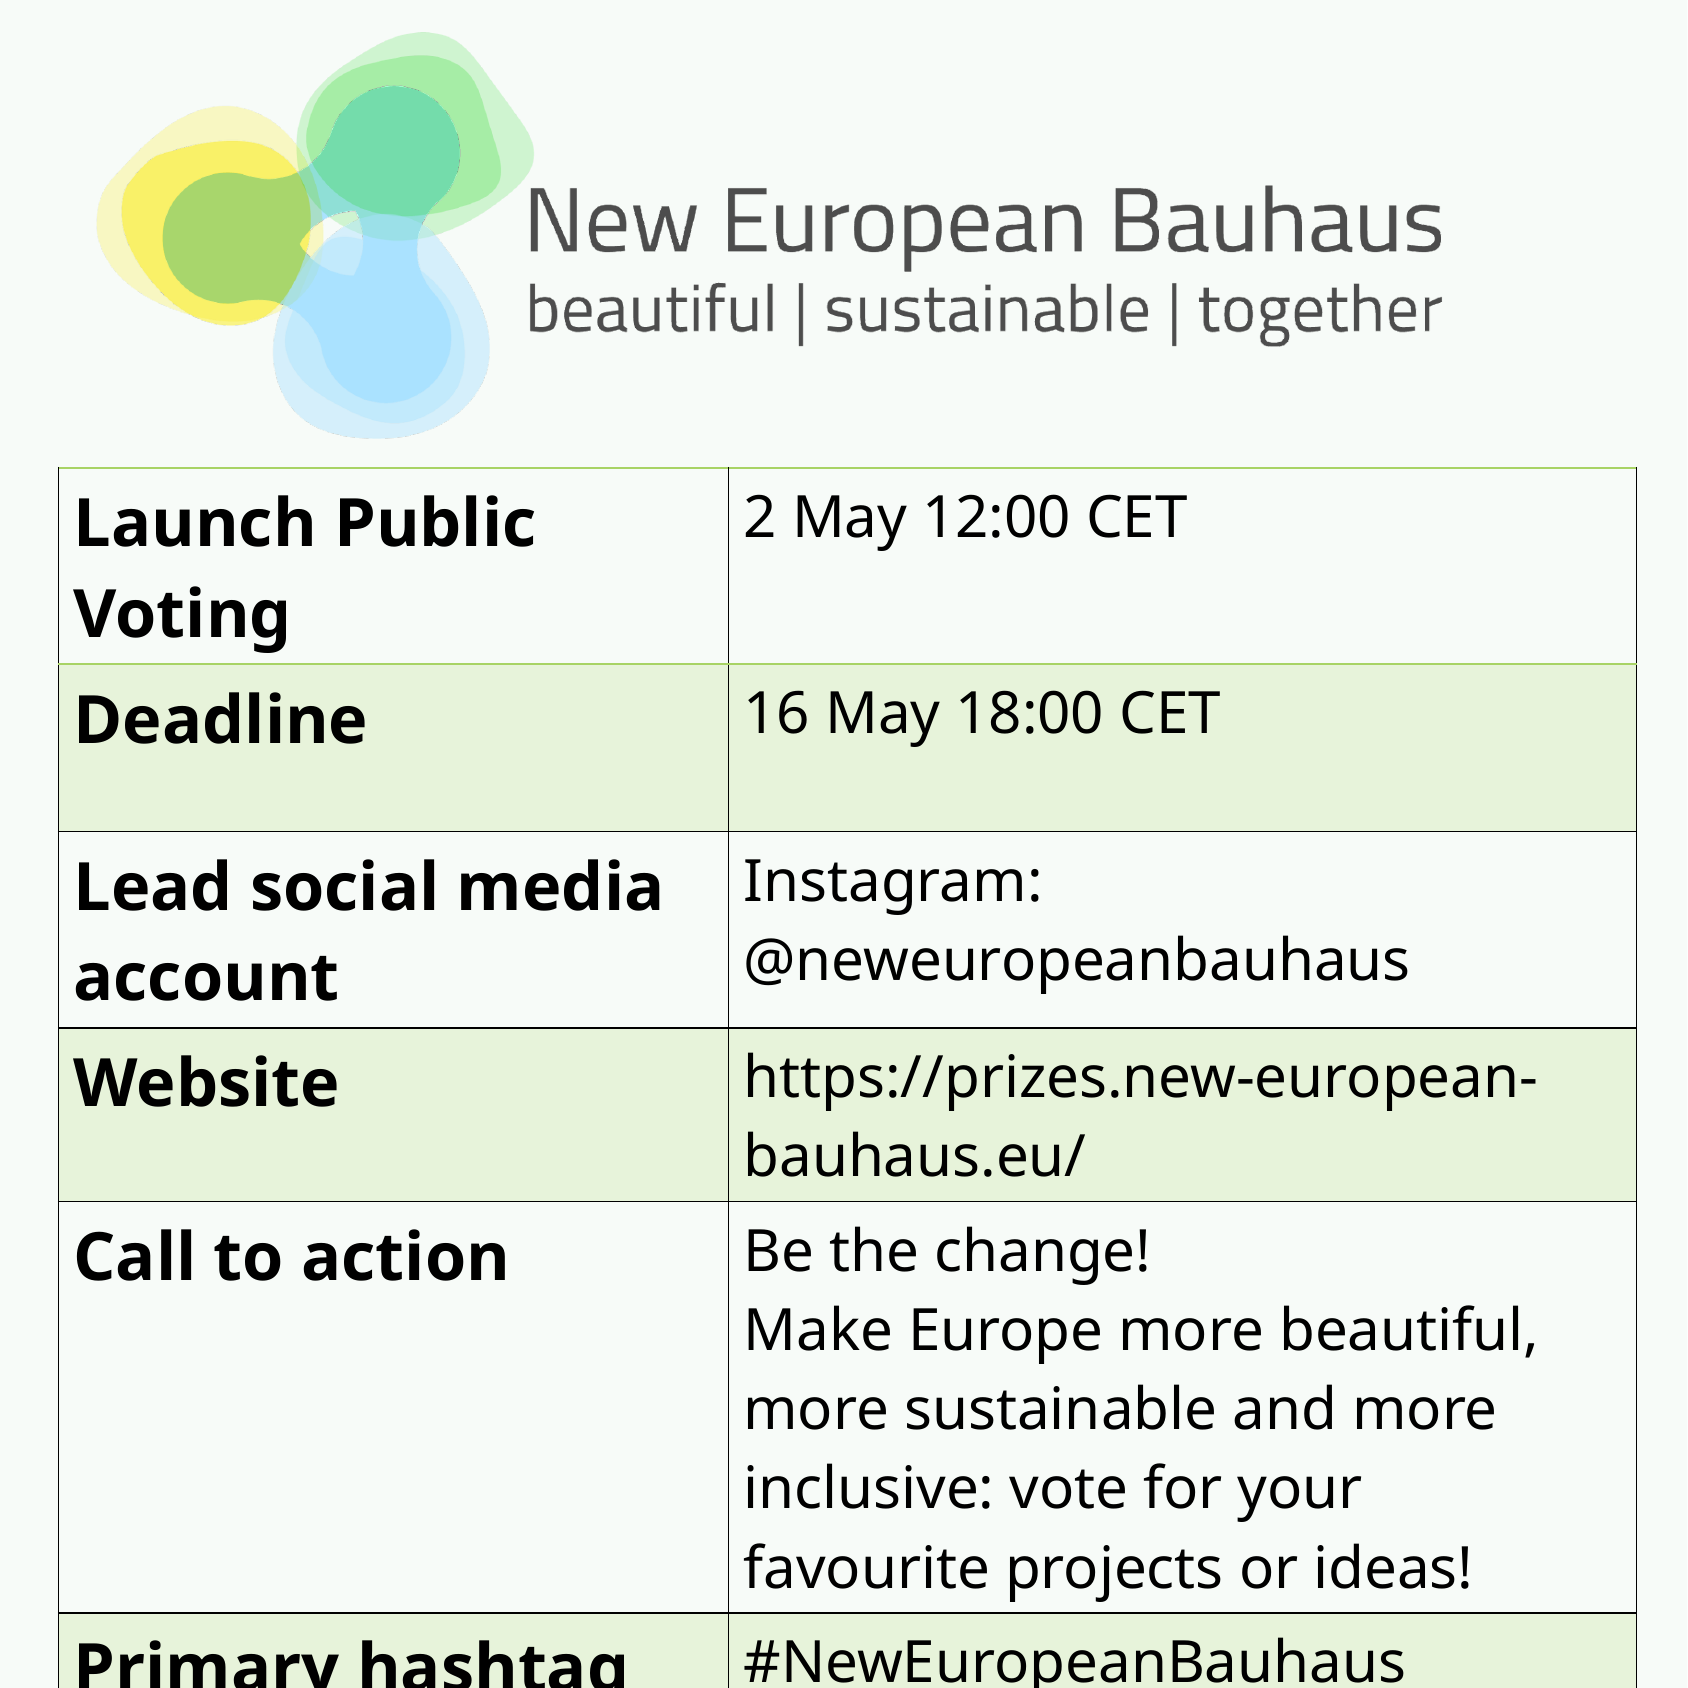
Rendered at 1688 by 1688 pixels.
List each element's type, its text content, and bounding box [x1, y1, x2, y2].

table_cell Instagram: @neweuropeanbauhaus [729, 832, 1636, 1027]
table_cell 16 May 18:00 CET [729, 665, 1636, 831]
table_header Launch Public Voting [59, 477, 728, 663]
table_cell Lead social media account [59, 832, 728, 1027]
table_cell https://prizes.new-european-bauhaus.eu/ [729, 1029, 1636, 1201]
table_header 2 May 12:00 CET [729, 469, 1636, 663]
picture [58, 7, 1480, 469]
table_cell #NewEuropeanBauhaus [729, 1614, 1636, 1688]
table_cell Call to action [59, 1202, 728, 1612]
table_cell Website [59, 1029, 728, 1201]
table_cell Primary hashtag [59, 1614, 728, 1688]
table_cell Deadline [59, 665, 728, 831]
table_cell Be the change! Make Europe more beautiful, more sustainable and more inclusive: vote for your favourite projects or ideas! [729, 1202, 1636, 1612]
